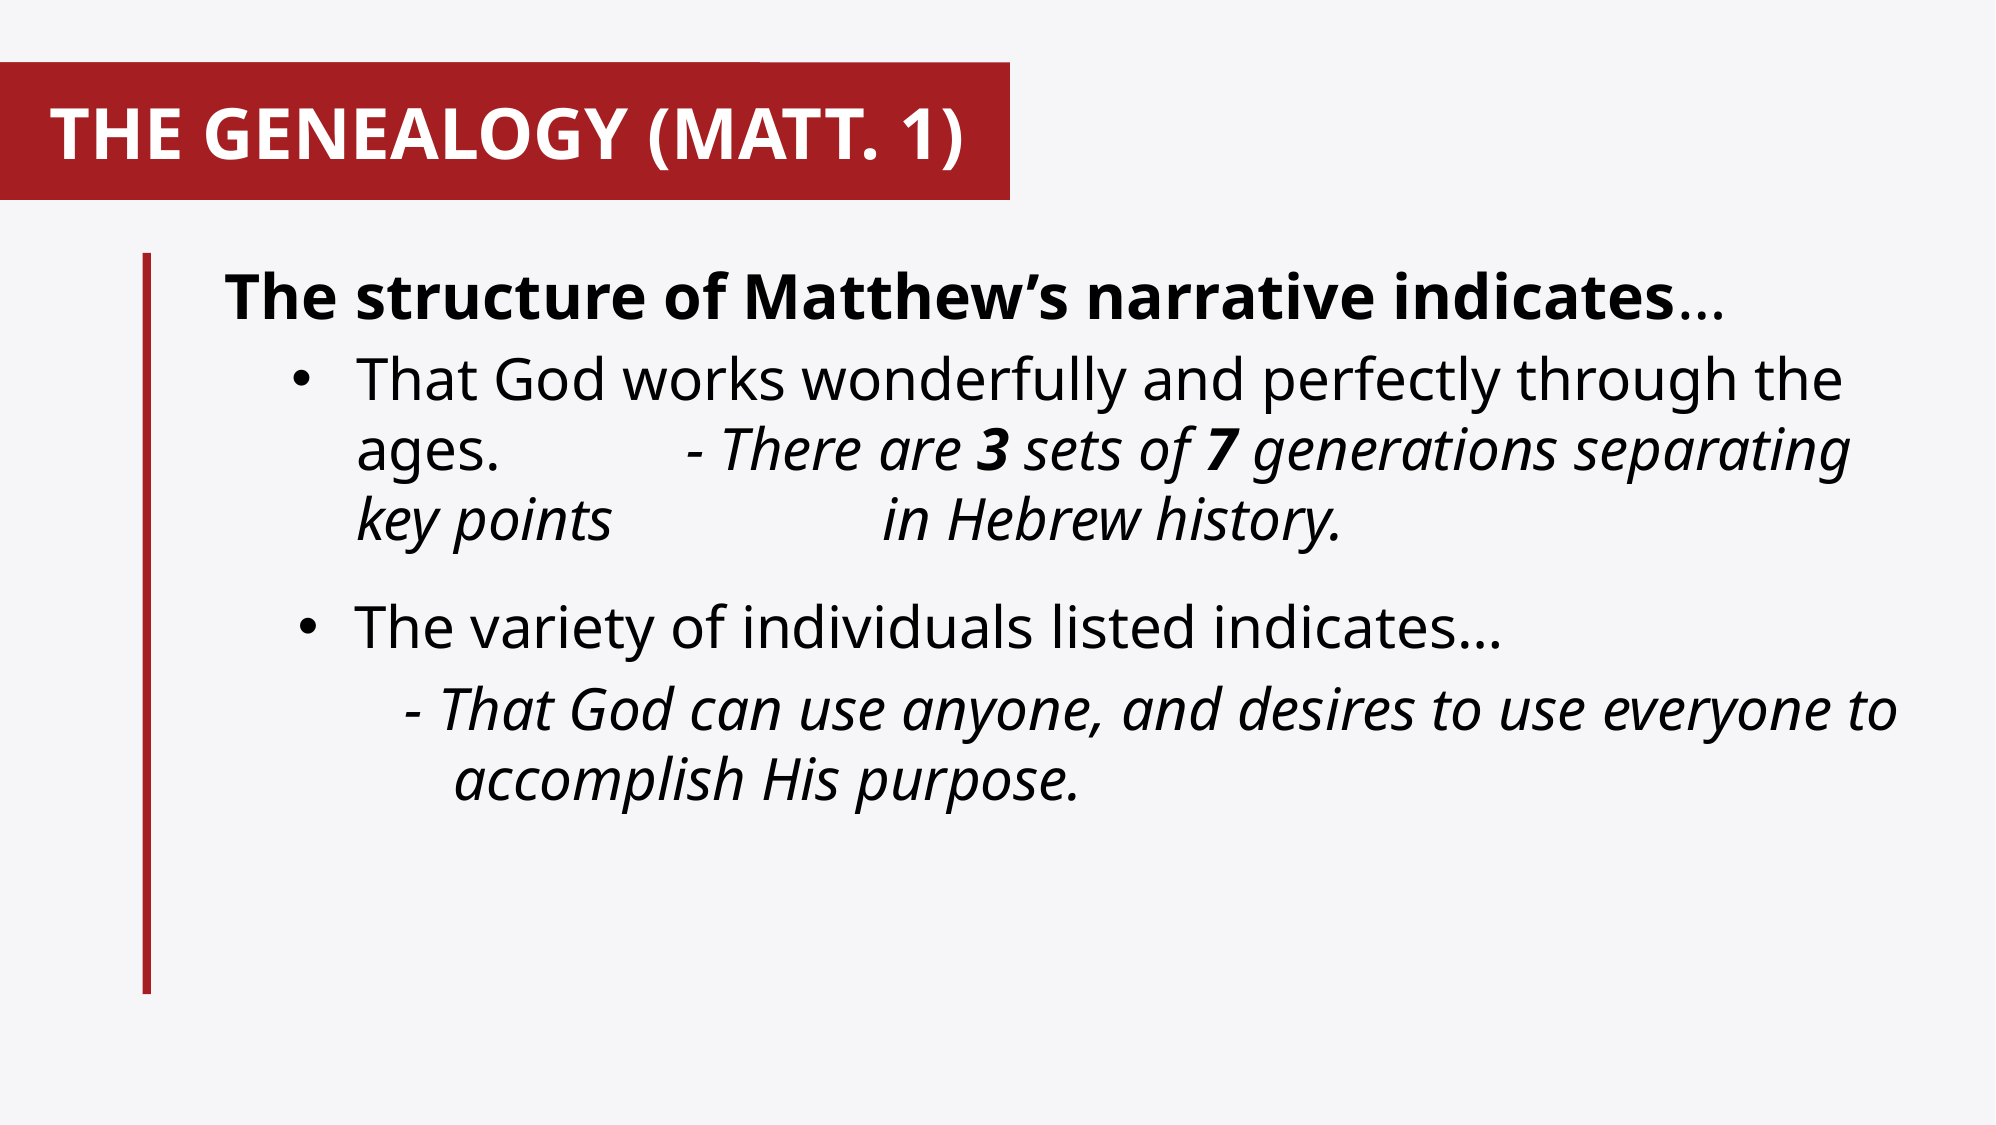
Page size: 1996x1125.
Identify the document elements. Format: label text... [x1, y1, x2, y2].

title THE GENEALOGY (MATT. 1) [0, 62, 1010, 200]
text_box The structure of Matthew’s narrative indicates… That God works wonderfully and perfectly through the ages. - There are 3 sets of 7 generations separating key points in Hebrew history. [209, 249, 1923, 425]
subtitle The variety of individuals listed indicates… - That God can use anyone, and desires to use everyone to accomplish His purpose. [197, 249, 1996, 1125]
